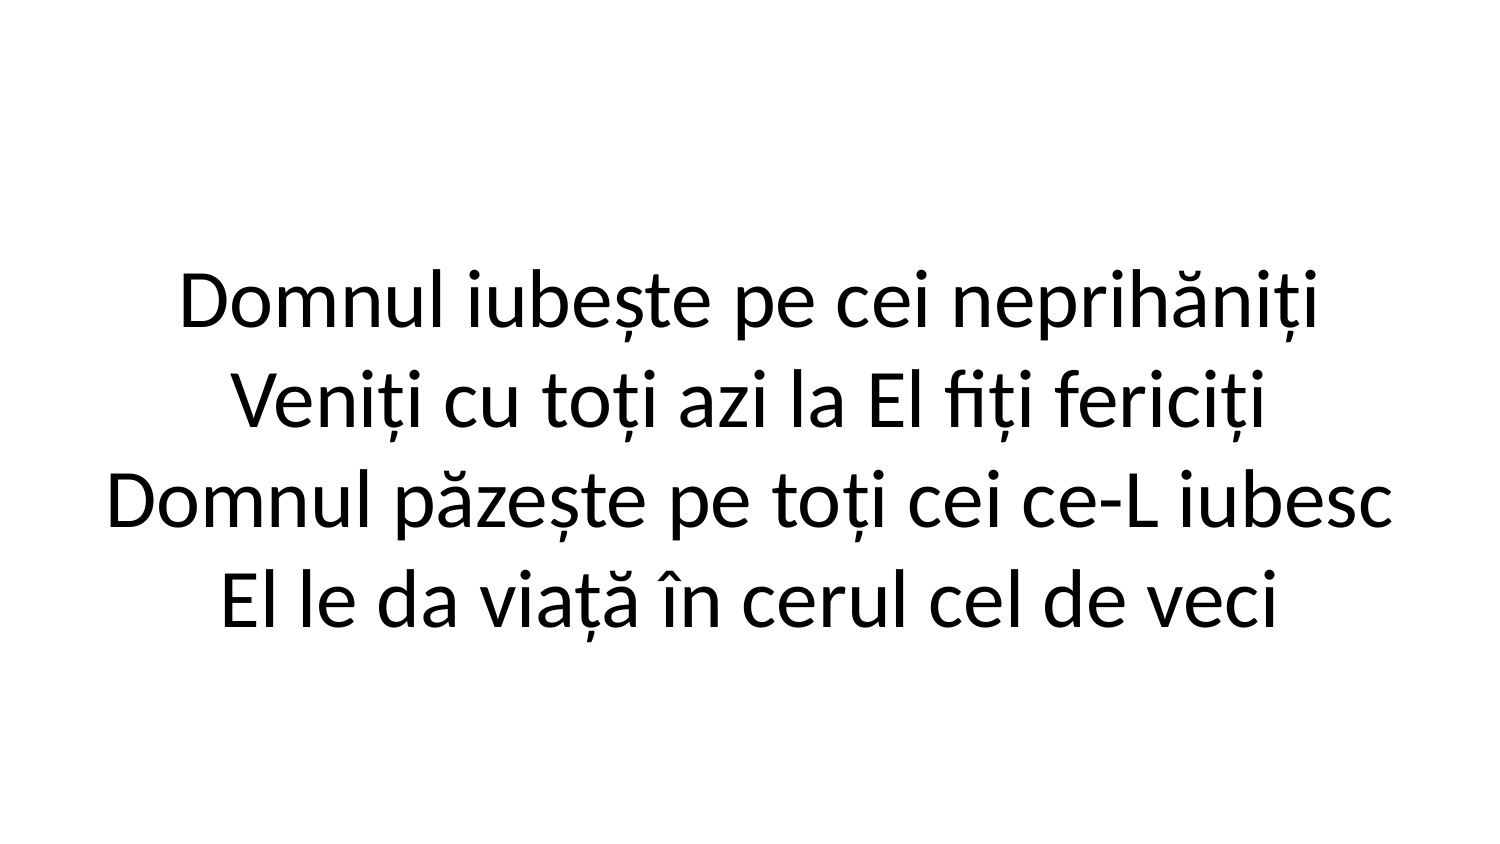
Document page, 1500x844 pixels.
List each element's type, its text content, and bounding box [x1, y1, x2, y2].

text_box Domnul iubește pe cei neprihăniți Veniți cu toți azi la El fiți fericiți Domnul păzește pe toți cei ce-L iubesc El le da viață în cerul cel de veci [90, 192, 1410, 652]
